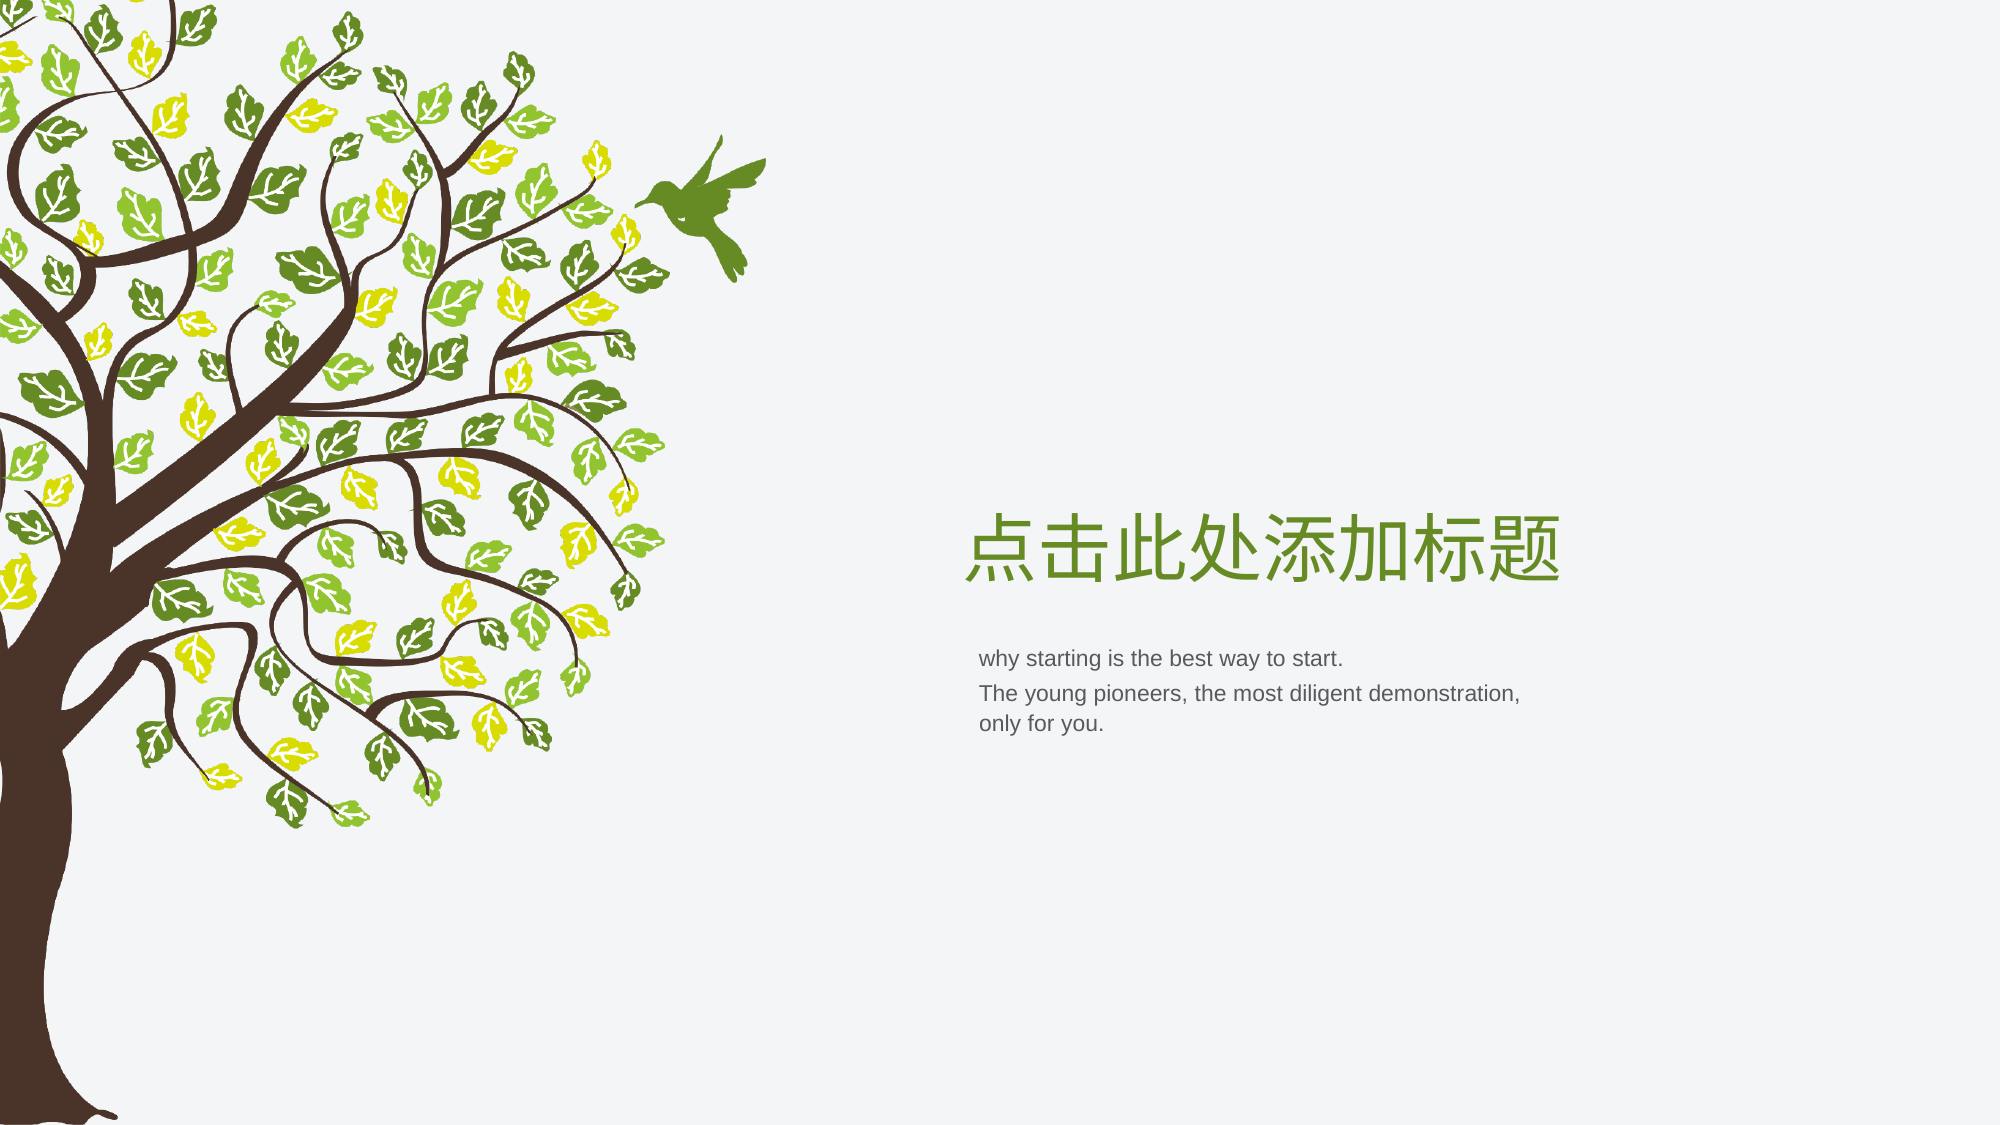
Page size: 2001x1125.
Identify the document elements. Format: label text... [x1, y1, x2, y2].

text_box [963, 636, 1687, 744]
picture [0, 0, 766, 1125]
text_box 点击此处添加标题 [947, 494, 1578, 600]
